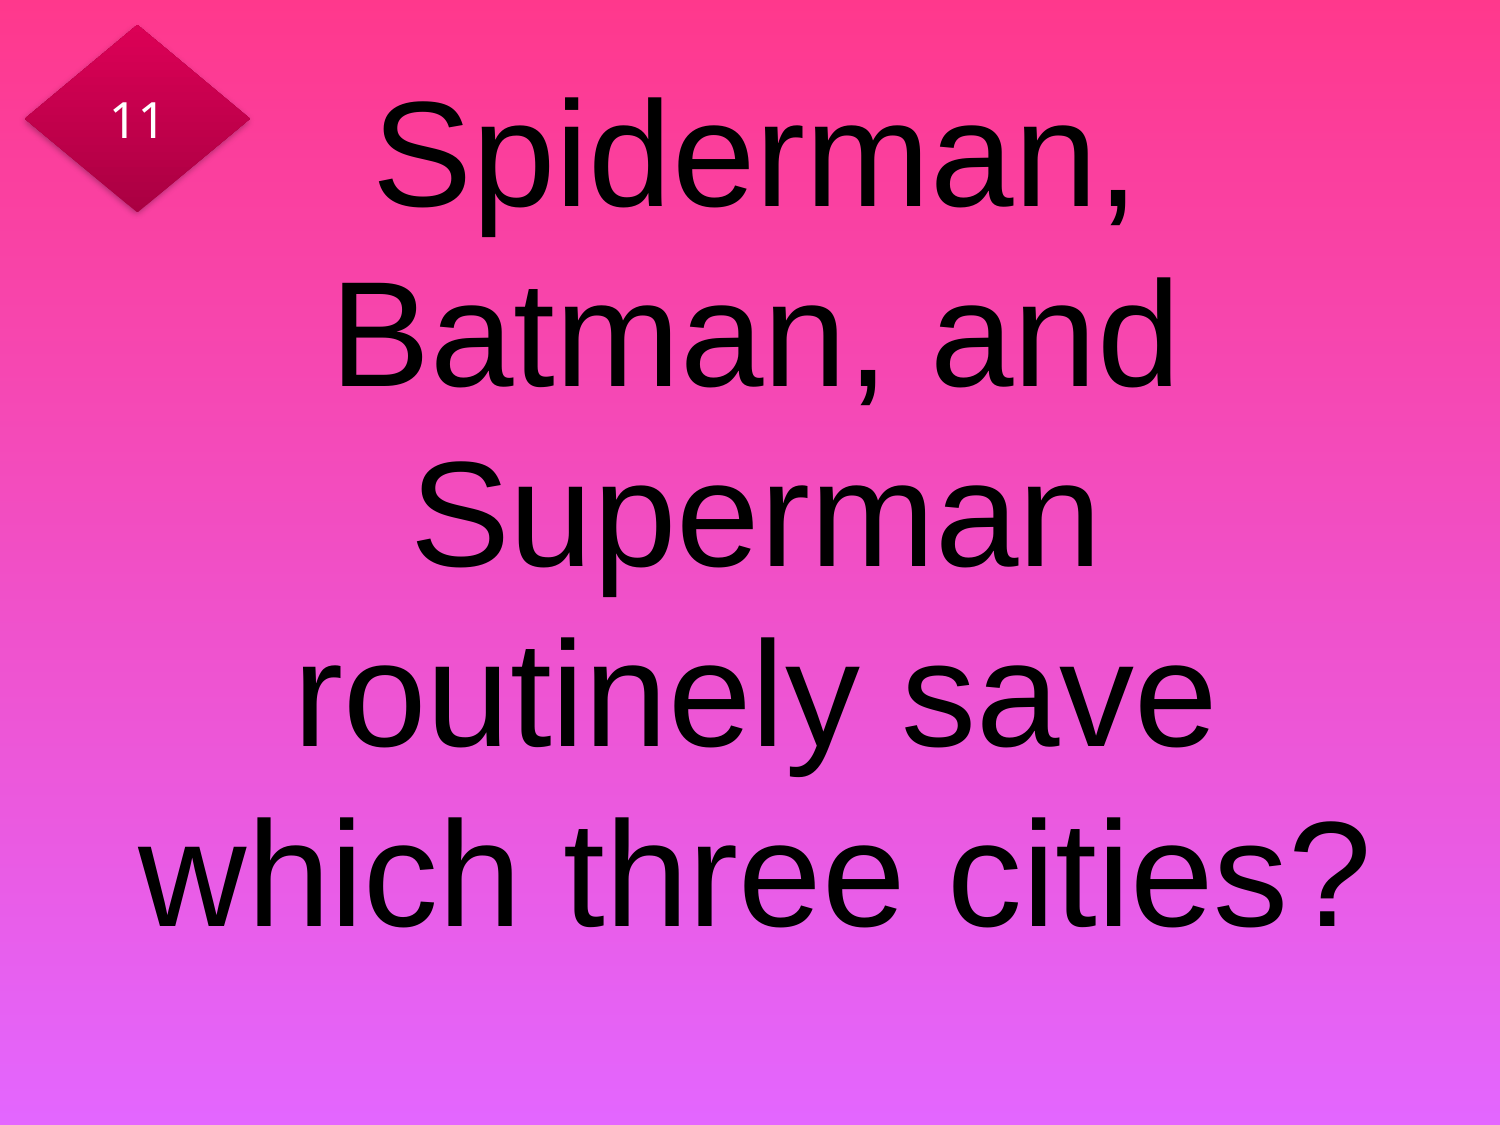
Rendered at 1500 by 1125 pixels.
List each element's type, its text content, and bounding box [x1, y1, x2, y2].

title Spiderman, Batman, and Superman routinely save which three cities? [112, 137, 1401, 876]
text_box 11 [24, 24, 250, 213]
